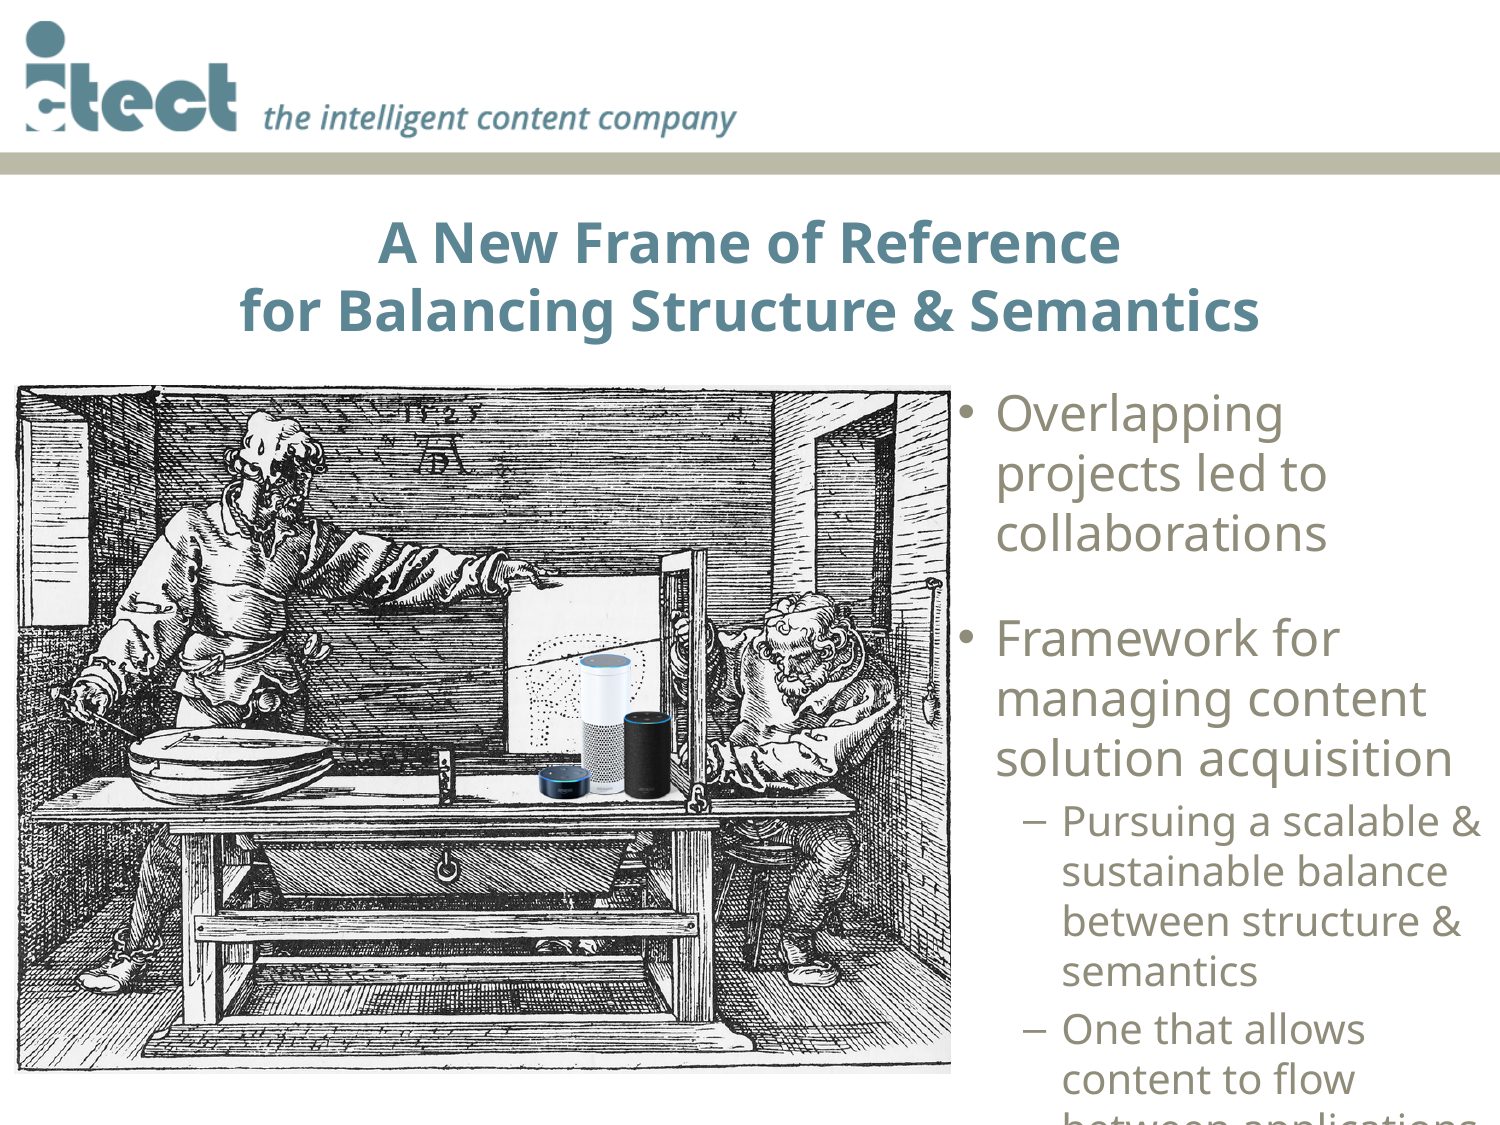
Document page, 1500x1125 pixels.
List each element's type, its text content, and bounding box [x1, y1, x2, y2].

picture [0, 0, 1500, 1125]
list Overlapping projects led to collaborations Framework for managing content solution acquisition Pursuing a scalable & sustainable balance between structure & semantics One that allows content to flow between applications [942, 373, 1500, 514]
title A New Frame of Reference for Balancing Structure & Semantics [75, 200, 1425, 351]
